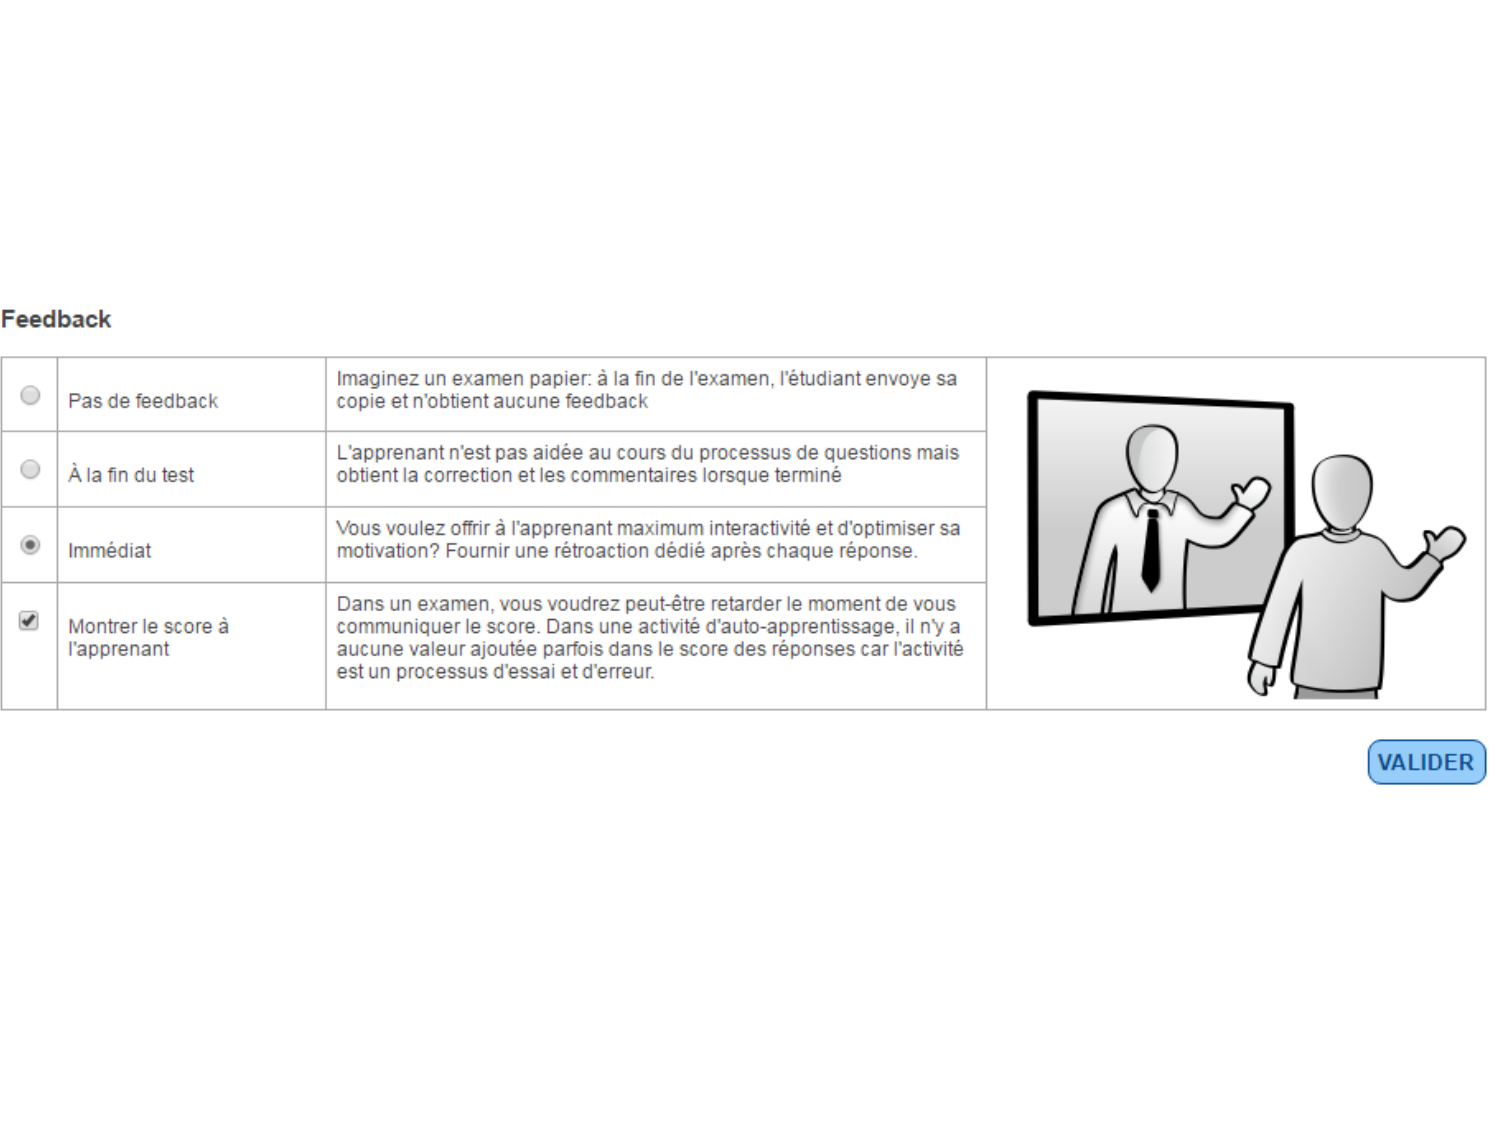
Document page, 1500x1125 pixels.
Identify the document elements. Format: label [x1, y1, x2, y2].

picture [0, 302, 1500, 809]
